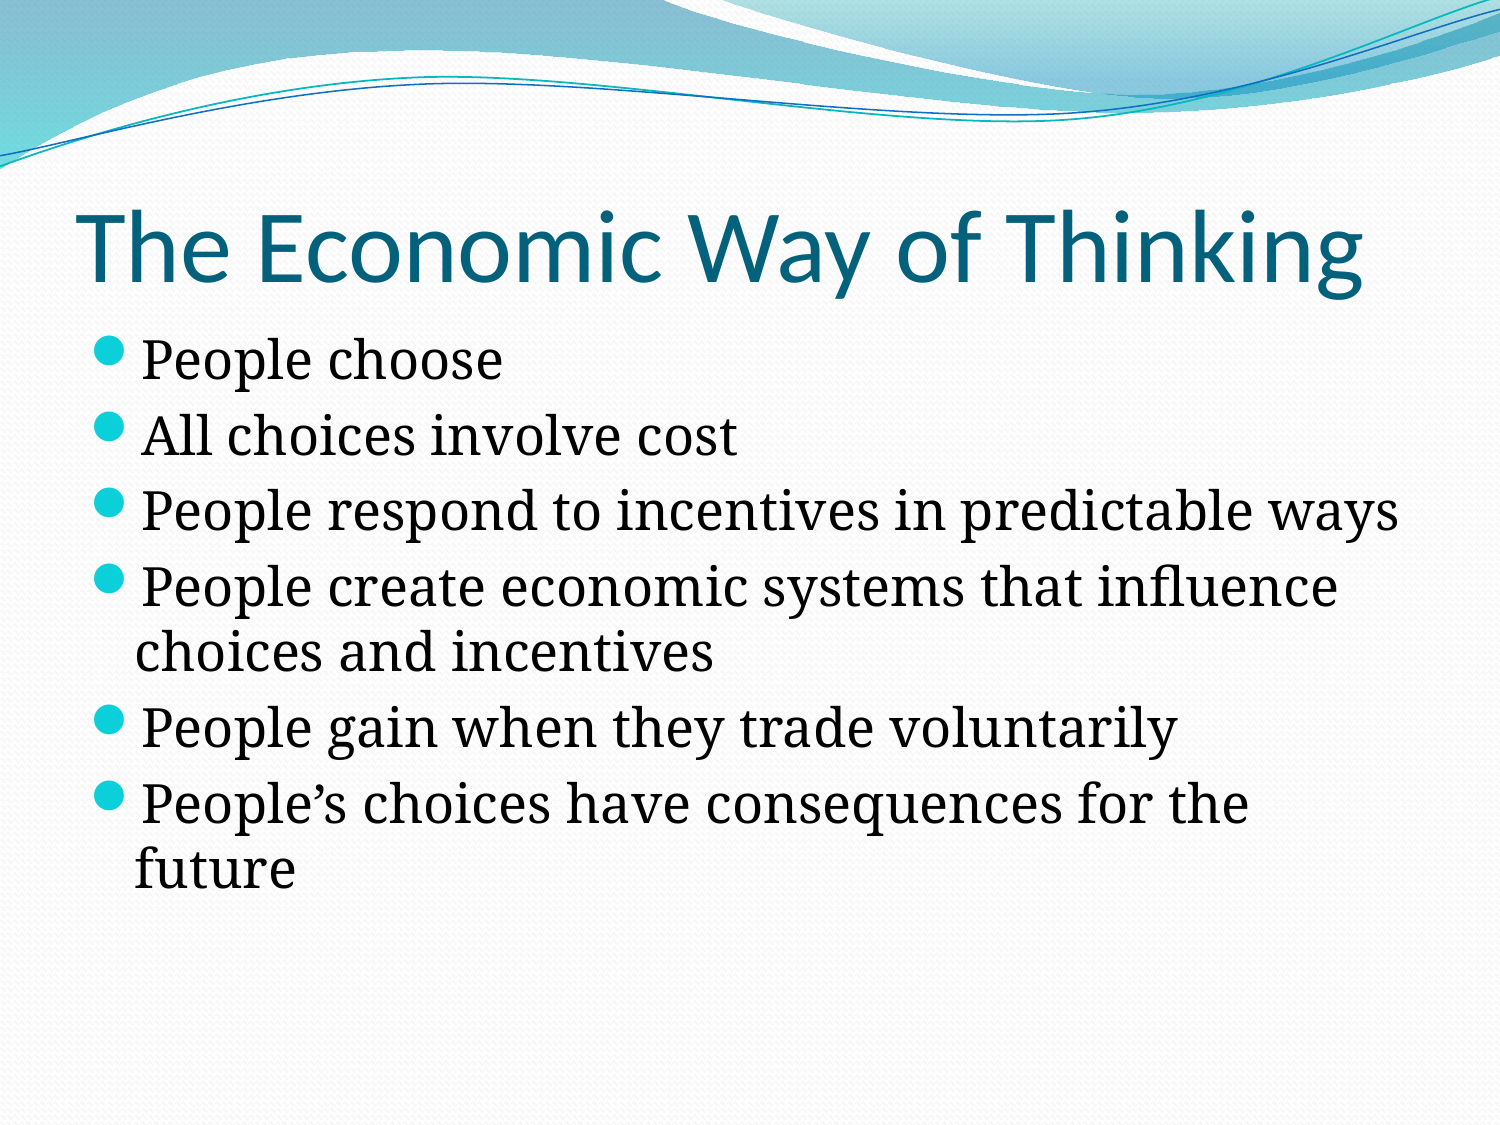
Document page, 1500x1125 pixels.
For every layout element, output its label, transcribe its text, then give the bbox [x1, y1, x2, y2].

title The Economic Way of Thinking [75, 115, 1425, 303]
list People choose All choices involve cost People respond to incentives in predictable ways People create economic systems that influence choices and incentives People gain when they trade voluntarily People’s choices have consequences for the future [75, 317, 1425, 1038]
